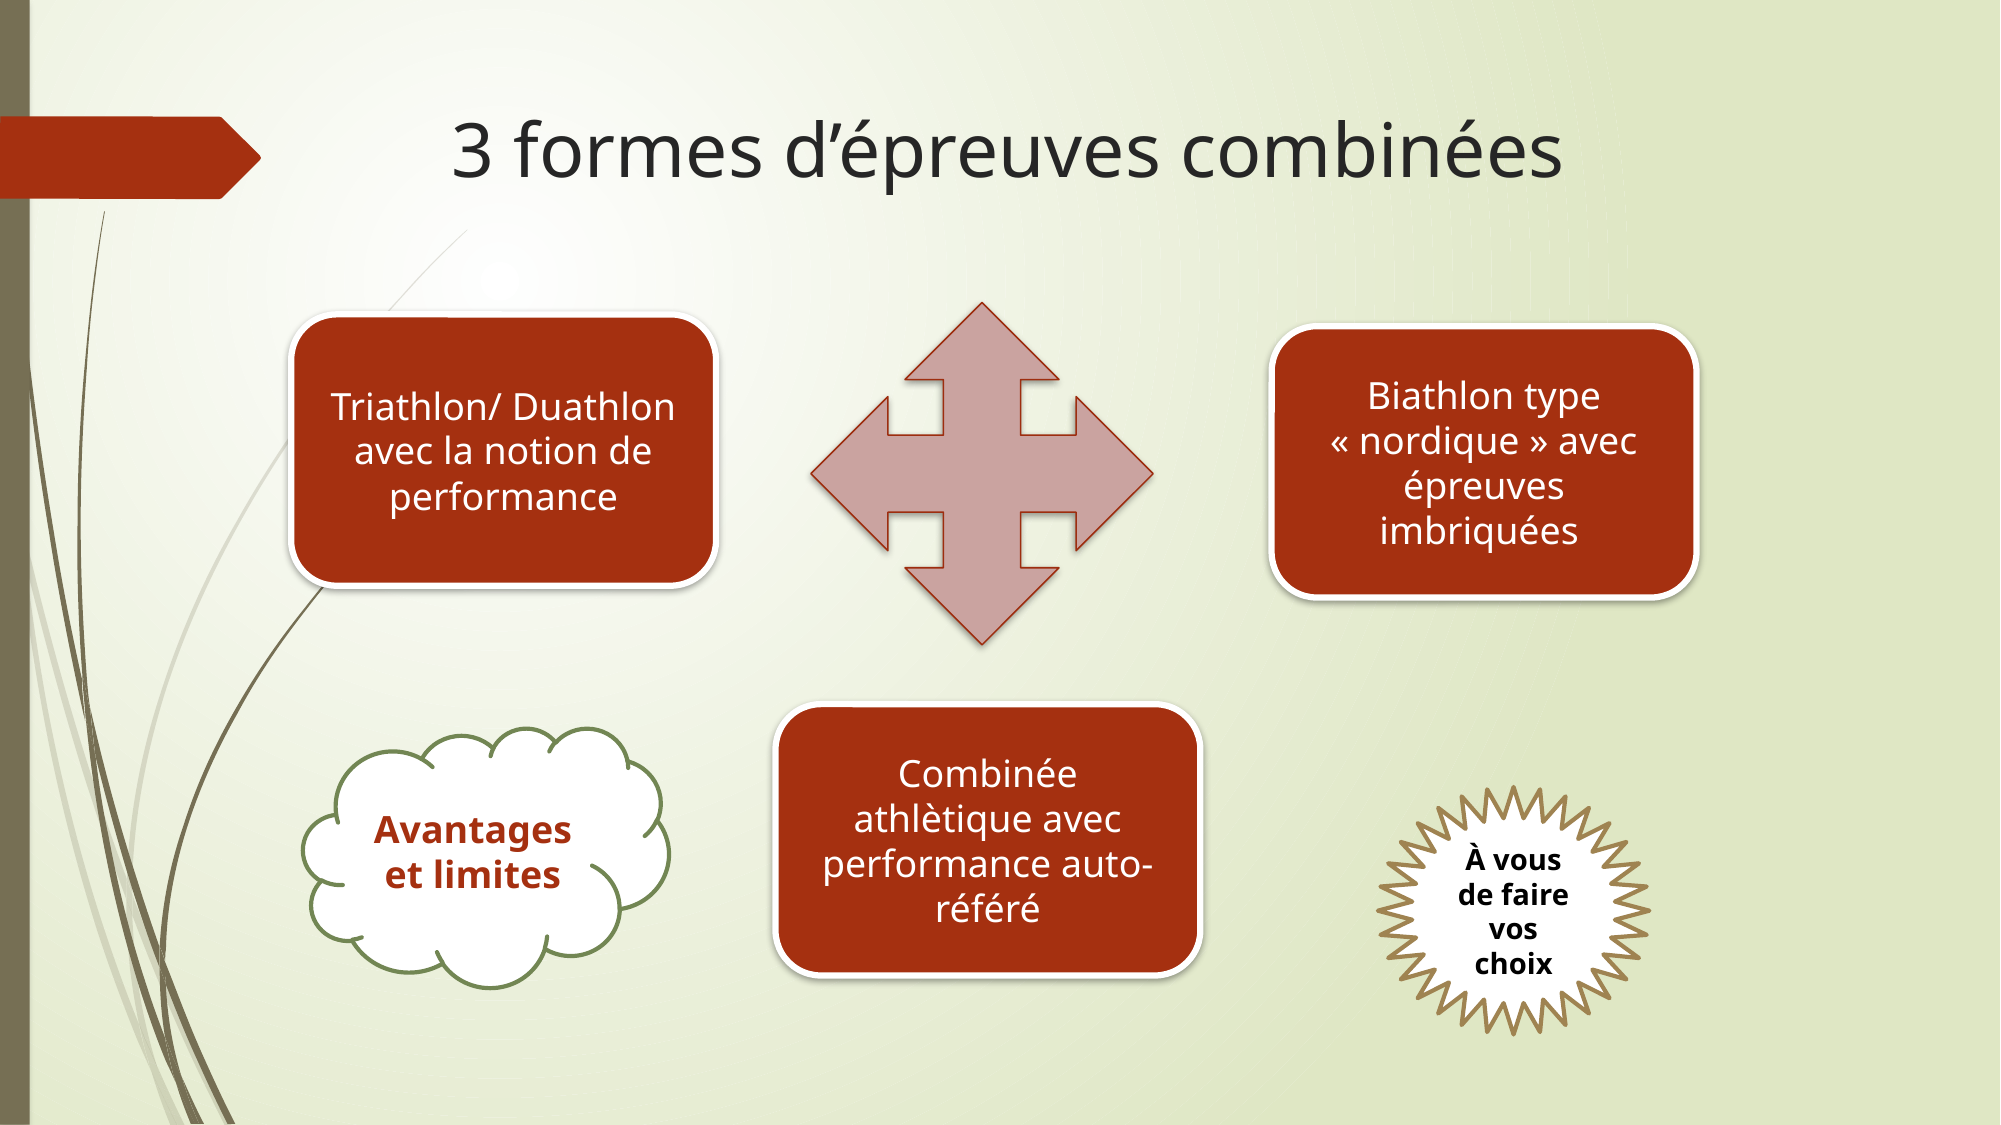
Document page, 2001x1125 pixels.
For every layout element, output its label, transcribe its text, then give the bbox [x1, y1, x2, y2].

text_box À vous de faire vos choix [1375, 784, 1652, 1037]
text_box Combinée athlètique avec performance auto-référé [772, 700, 1204, 979]
text_box [810, 301, 1154, 646]
text_box Avantages et limites [300, 726, 672, 991]
text_box Biathlon type « nordique » avec épreuves imbriquées [1268, 323, 1700, 601]
title 3 formes d’épreuves combinées [129, 102, 1887, 313]
text_box Triathlon/ Duathlon avec la notion de performance [288, 311, 720, 589]
